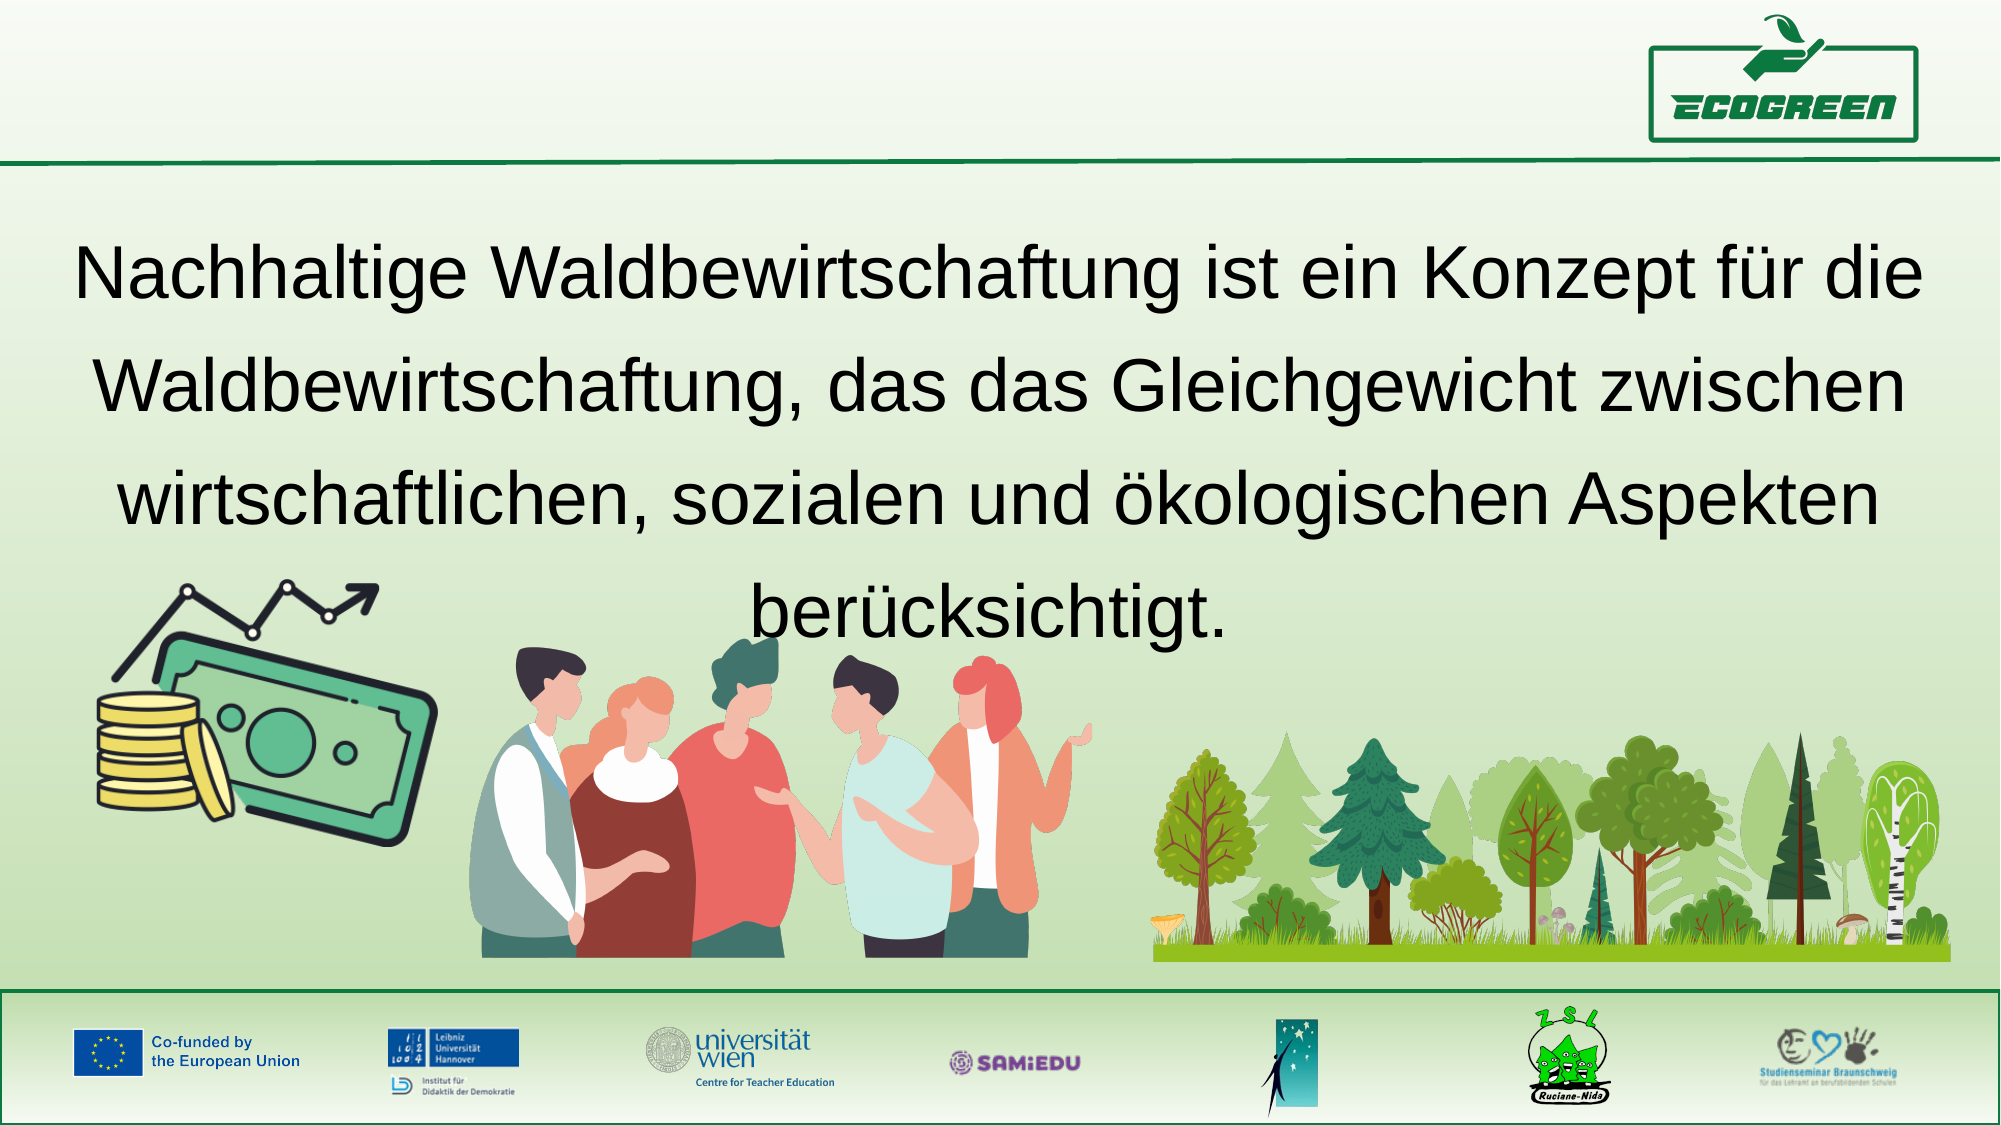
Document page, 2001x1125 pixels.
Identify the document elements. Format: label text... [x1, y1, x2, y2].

picture [945, 1047, 1087, 1079]
picture [71, 1027, 317, 1079]
picture [1639, 0, 1928, 157]
text_box [96, 653, 439, 847]
picture [1528, 1006, 1611, 1105]
picture [388, 1022, 519, 1103]
picture [1755, 1022, 1902, 1091]
text_box [1150, 731, 1951, 962]
text_box [462, 653, 1093, 962]
picture [1259, 1018, 1330, 1125]
text_box Nachhaltige Waldbewirtschaftung ist ein Konzept für die Waldbewirtschaftung, das das Gleichgewicht zwischen wirtschaftlichen, sozialen und ökologischen Aspekten berücksichtigt. [49, 201, 1951, 653]
picture [646, 1027, 834, 1086]
